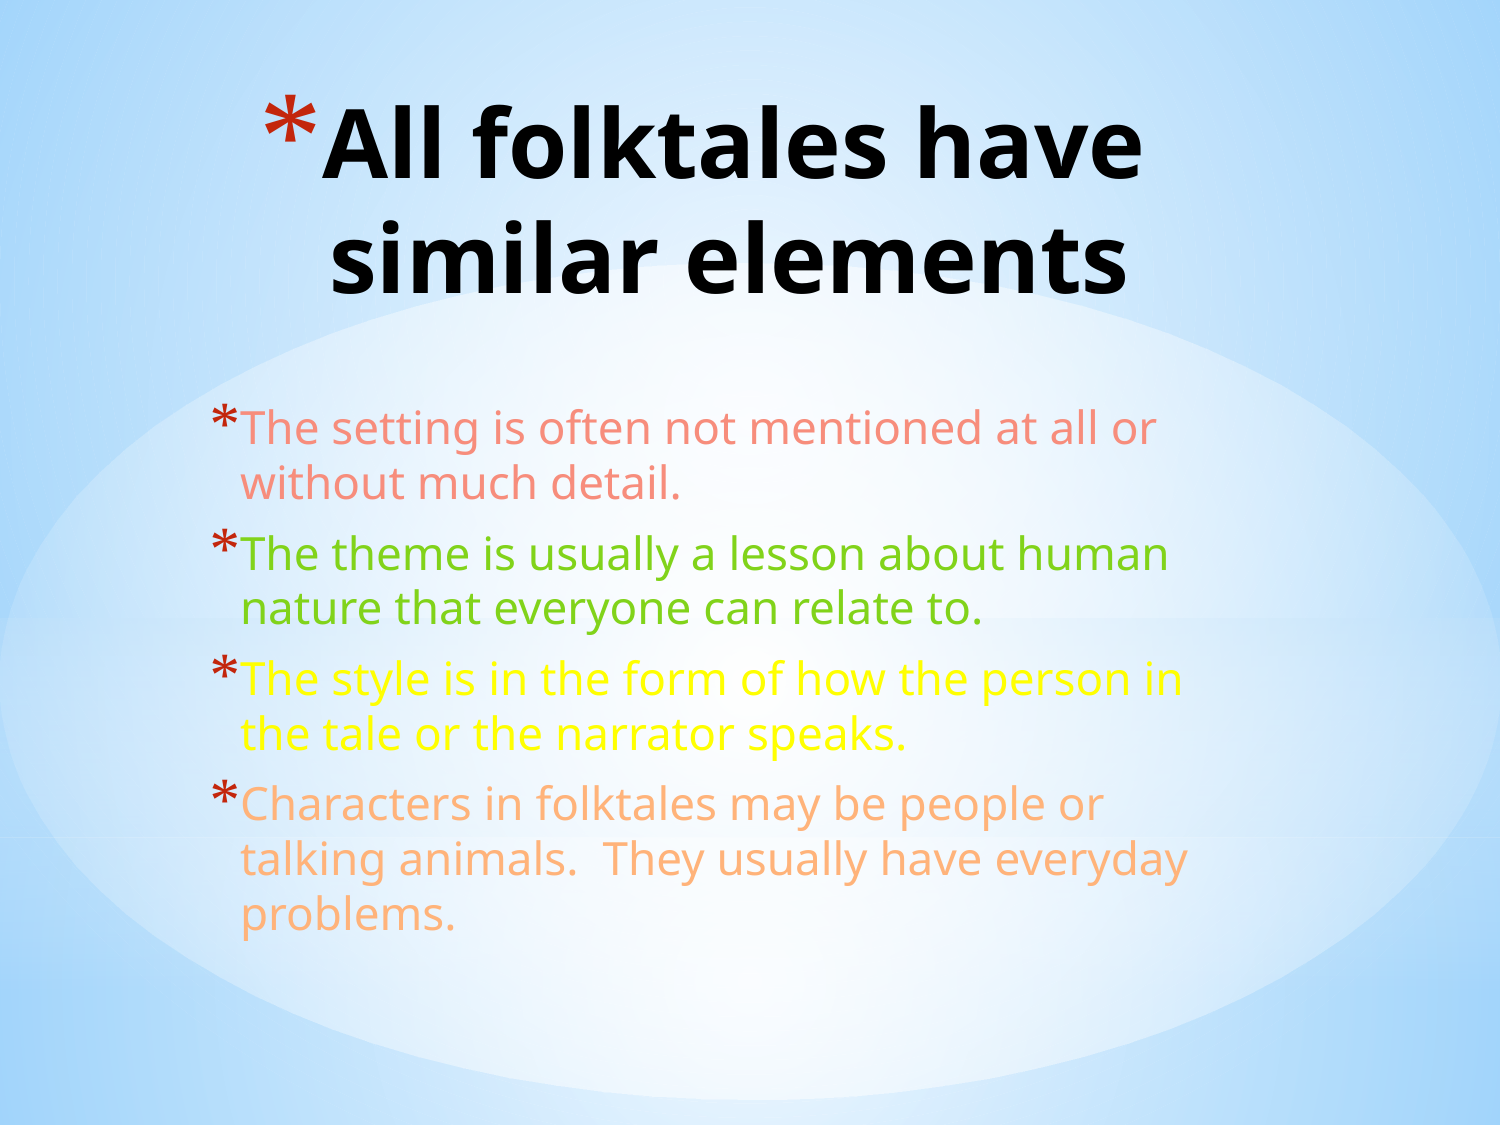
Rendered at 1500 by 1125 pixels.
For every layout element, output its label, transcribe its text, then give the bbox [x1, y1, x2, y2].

list The setting is often not mentioned at all or without much detail. The theme is usually a lesson about human nature that everyone can relate to. The style is in the form of how the person in the tale or the narrator speaks. Characters in folktales may be people or talking animals. They usually have everyday problems. [187, 391, 1238, 962]
title All folktales have similar elements [169, 75, 1238, 264]
